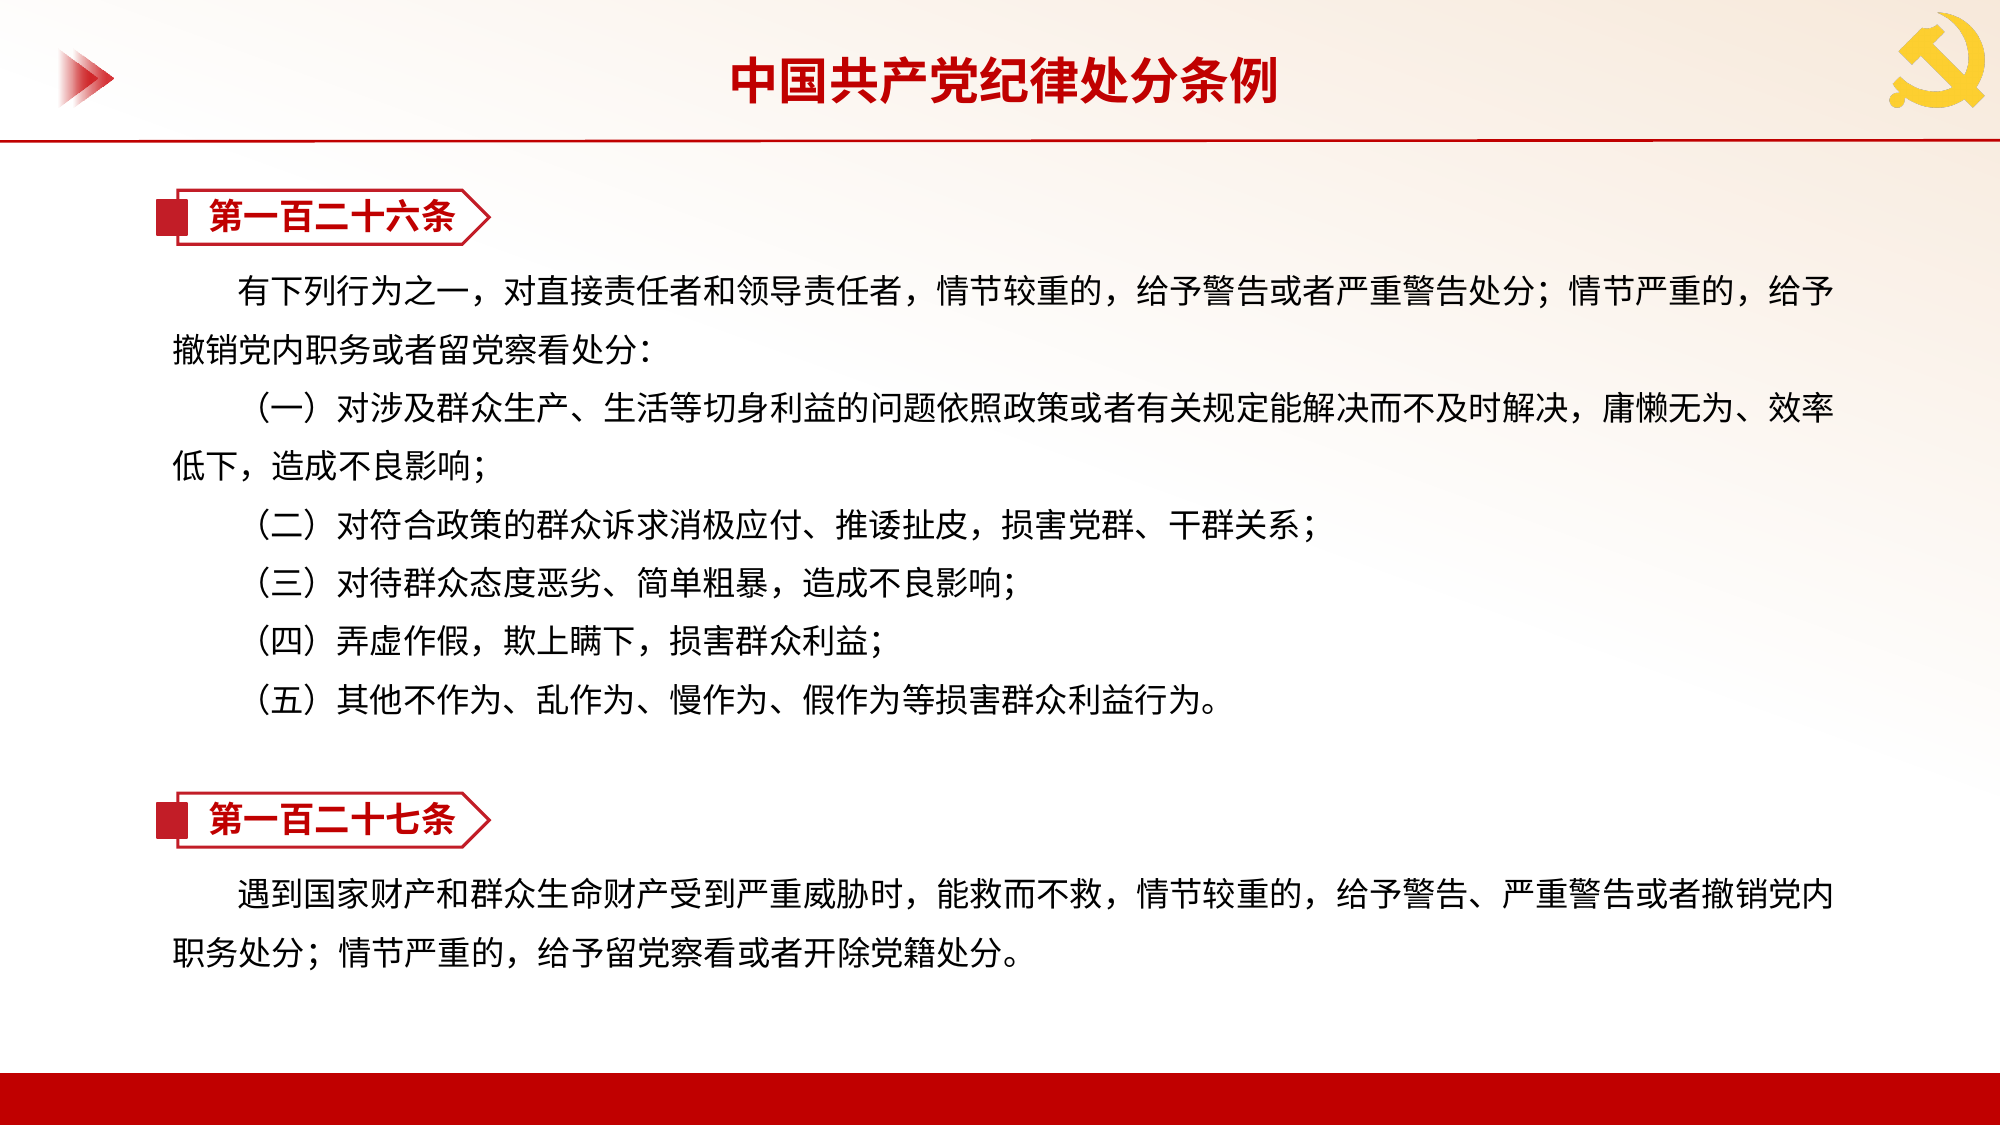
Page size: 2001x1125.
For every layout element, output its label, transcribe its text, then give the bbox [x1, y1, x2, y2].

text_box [156, 187, 490, 245]
text_box [0, 1072, 2000, 1125]
text_box 中国共产党纪律处分条例 [303, 29, 1705, 117]
text_box 有下列行为之一，对直接责任者和领导责任者，情节较重的，给予警告或者严重警告处分；情节严重的，给予撤销党内职务或者留党察看处分： （一）对涉及群众生产、生活等切身利益的问题依照政策或者有关规定能解决而不及时解决，庸懒无为、效率低下，造成不良影响； （二）对符合政策的群众诉求消极应付、推诿扯皮，损害党群、干群关系； （三）对待群众态度恶劣、简单粗暴，造成不良影响； （四）弄虚作假，欺上瞒下，损害群众利益； （五）其他不作为、乱作为、慢作为、假作为等损害群众利益行为。 [157, 244, 1850, 326]
text_box 遇到国家财产和群众生命财产受到严重威胁时，能救而不救，情节较重的，给予警告、严重警告或者撤销党内职务处分；情节严重的，给予留党察看或者开除党籍处分。 [157, 847, 1850, 929]
picture [1889, 12, 1985, 108]
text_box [156, 789, 490, 848]
